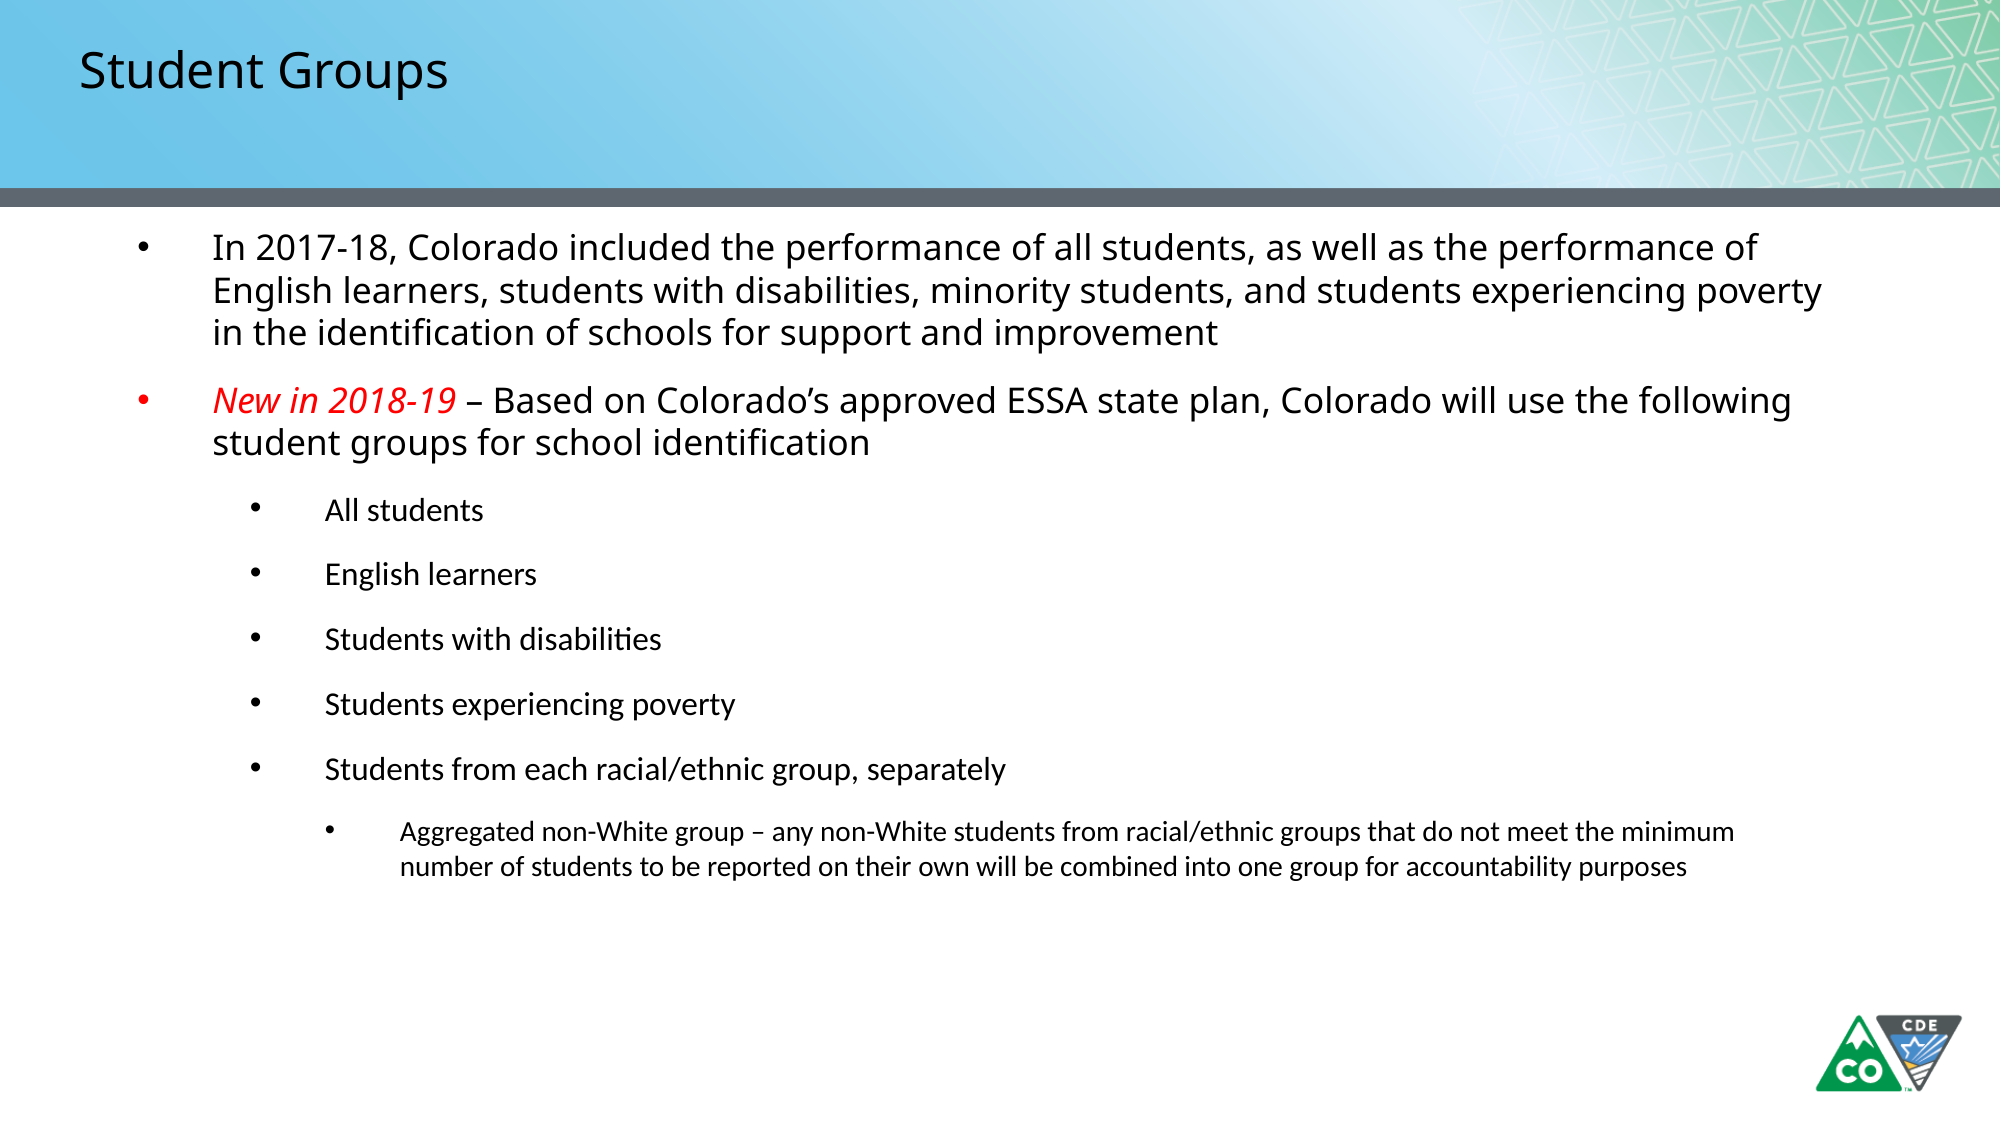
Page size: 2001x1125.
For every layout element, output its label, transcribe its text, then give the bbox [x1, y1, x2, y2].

picture [1803, 1006, 1972, 1099]
picture [0, 0, 2000, 207]
title Student Groups [79, 45, 1035, 162]
list In 2017-18, Colorado included the performance of all students, as well as the performance of English learners, students with disabilities, minority students, and students experiencing poverty in the identification of schools for support and improvement New in 2018-19 – Based on Colorado’s approved ESSA state plan, Colorado will use the following student groups for school identification All students English learners Students with disabilities Students experiencing poverty Students from each racial/ethnic group, separately Aggregated non-White group – any non-White students from racial/ethnic groups that do not meet the minimum number of students to be reported on their own will be combined into one group for accountability purposes [137, 225, 1836, 1003]
